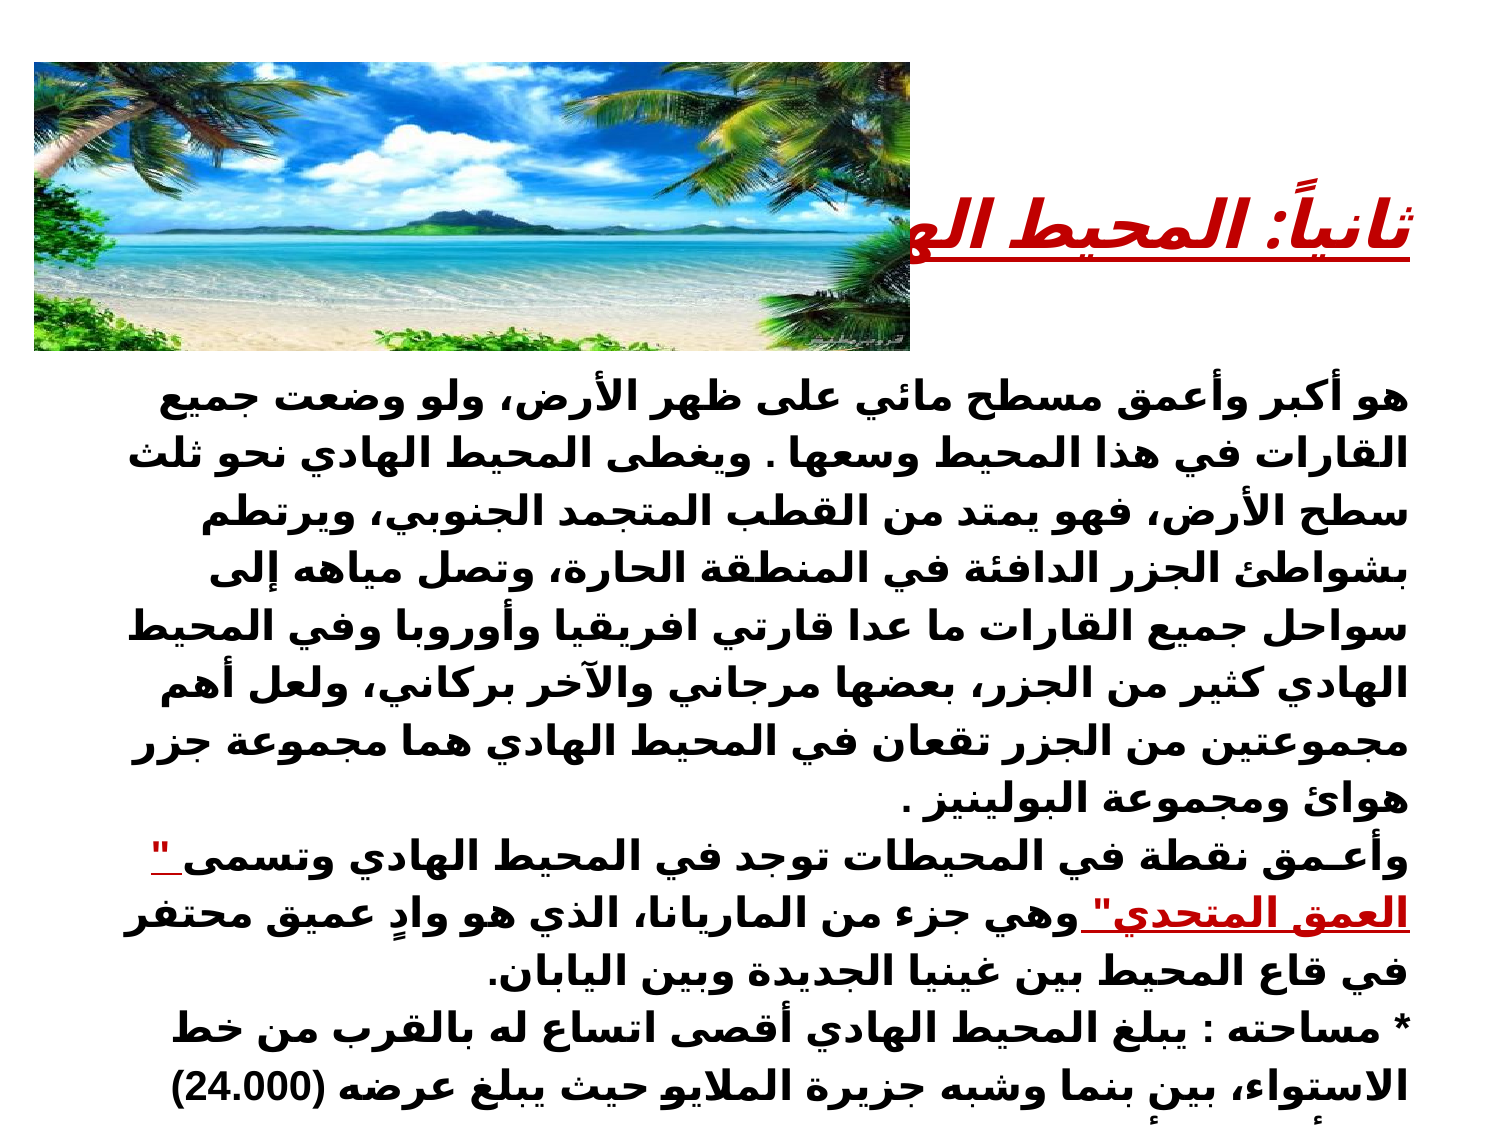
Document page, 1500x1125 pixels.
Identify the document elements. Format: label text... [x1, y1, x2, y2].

text_box ثانياً: المحيط الهادي : هو أكبر وأعمق مسطح مائي على ظهر الأرض، ولو وضعت جميع القارات في هذا المحيط وسعها . ويغطى المحيط الهادي نحو ثلث سطح الأرض، فهو يمتد من القطب المتجمد الجنوبي، ويرتطم بشواطئ الجزر الدافئة في المنطقة الحارة، وتصل مياهه إلى سواحل جميع القارات ما عدا قارتي افريقيا وأوروبا وفي المحيط الهادي كثير من الجزر، بعضها مرجاني والآخر بركاني، ولعل أهم مجموعتين من الجزر تقعان في المحيط الهادي هما مجموعة جزر هوائ ومجموعة البولينيز . وأعـمق نقطة في المحيطات توجد في المحيط الهادي وتسمى " العمق المتحدي" وهي جزء من الماريانا، الذي هو وادٍ عميق محتفر في قاع المحيط بين غينيا الجديدة وبين اليابان. * مساحته : يبلغ المحيط الهادي أقصى اتساع له بالقرب من خط الاستواء، بين بنما وشبه جزيرة الملايو حيث يبلغ عرضه (24.000) كم، أي ثلاثة أخماس المسافة حول العالم. وتبلغ مساحته نحو (181) مليون كم2، وينقسم في بعض الخرائط، عند خط الاستواء - إلى المحيط الهادي الشمالي والمحيط الهادي الجنوبي. [99, 162, 1425, 1125]
picture [34, 62, 911, 351]
